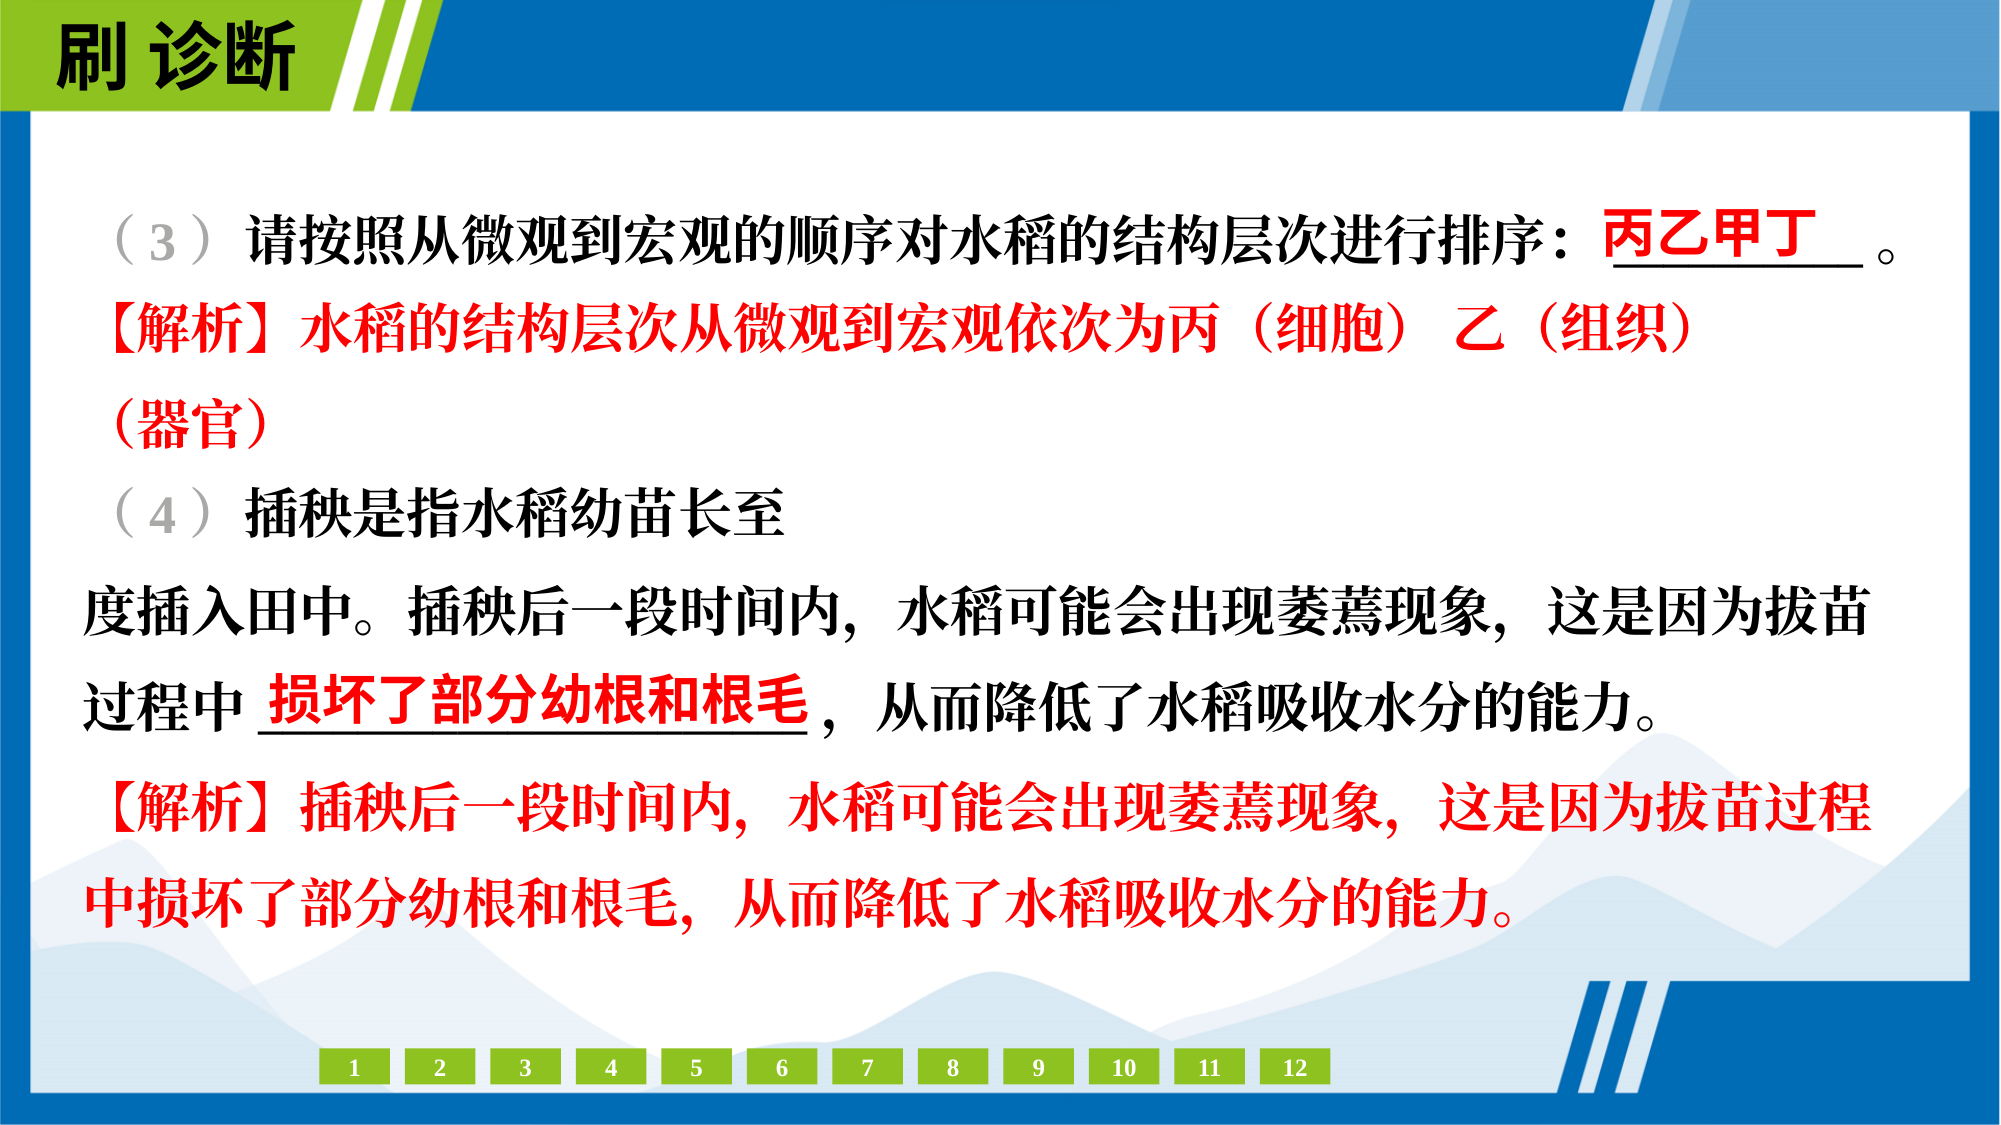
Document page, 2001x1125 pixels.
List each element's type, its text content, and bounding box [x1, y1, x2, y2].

text_box 【解析】插秧后一段时间内，水稻可能会出现萎蔫现象，这是因为拔苗过程 中损坏了部分幼根和根毛，从而降低了水稻吸收水分的能力。 [82, 740, 1917, 924]
text_box 损坏了部分幼根和根毛 [248, 634, 830, 721]
picture [0, 0, 2000, 1125]
text_box （3）请按照从微观到宏观的顺序对水稻的结构层次进行排序：__________。 [82, 175, 1917, 261]
text_box 丙乙甲丁 [1582, 167, 1839, 254]
